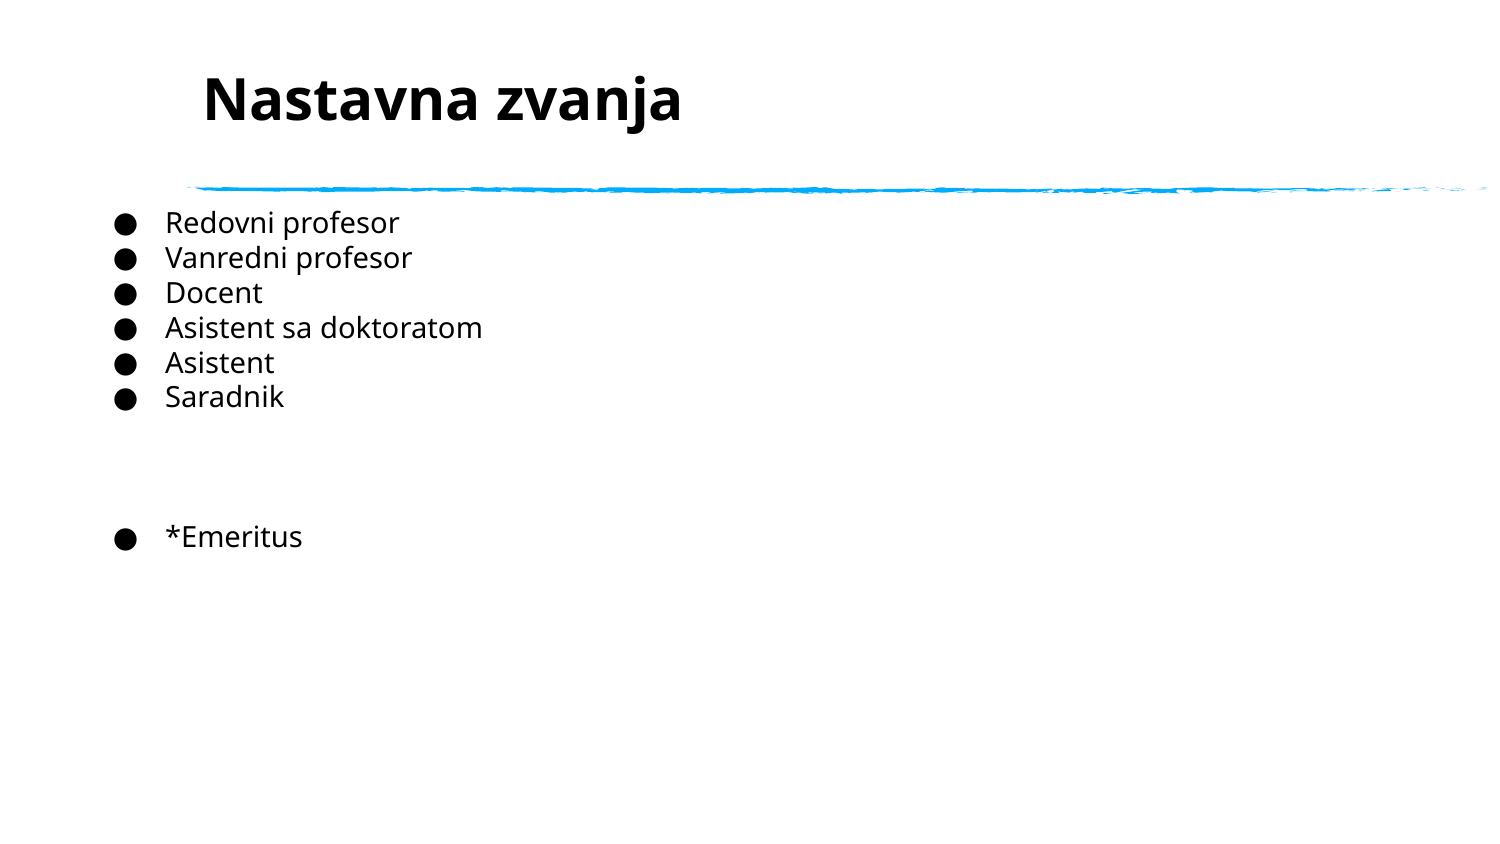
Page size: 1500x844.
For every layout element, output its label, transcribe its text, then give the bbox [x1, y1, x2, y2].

list Redovni profesor Vanredni profesor Docent Asistent sa doktoratom Asistent Saradnik *Emeritus [75, 189, 1425, 777]
picture [1408, 187, 1432, 191]
title Nastavna zvanja [187, 33, 1313, 160]
picture [1435, 187, 1466, 192]
